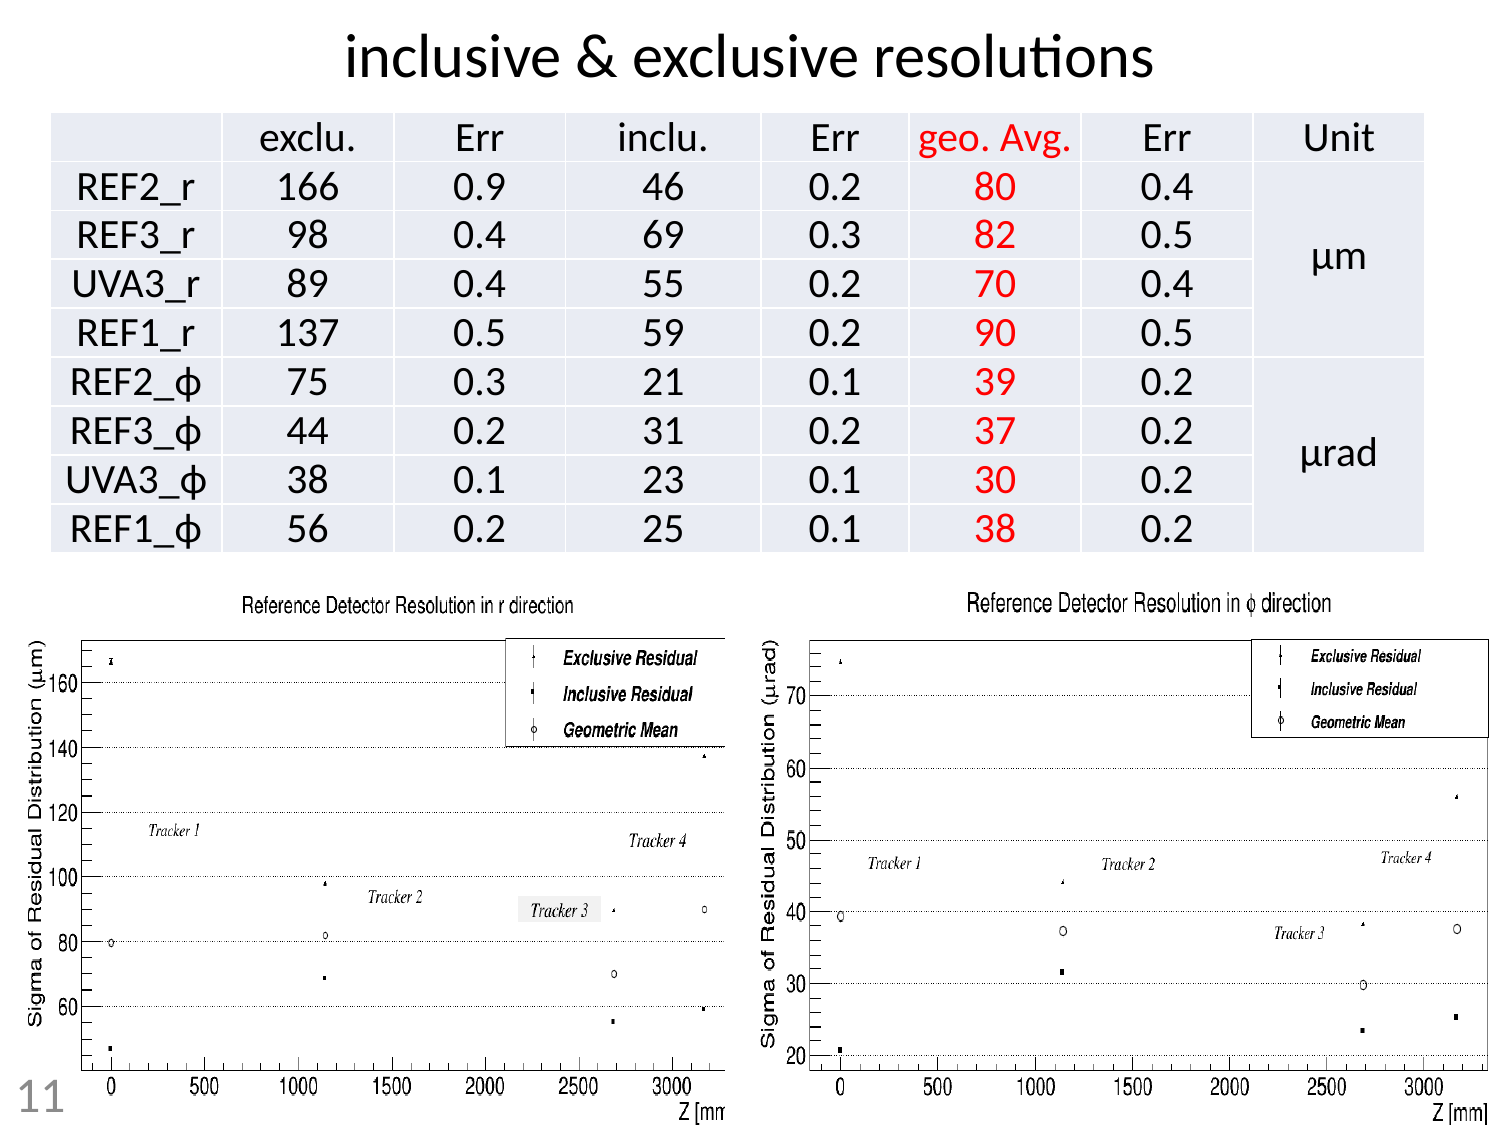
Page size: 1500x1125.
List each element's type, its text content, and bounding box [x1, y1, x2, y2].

table_cell 0.2 [762, 260, 908, 307]
table_cell 0.3 [762, 211, 908, 258]
table_cell REF2_r [51, 162, 221, 210]
table_cell 90 [910, 309, 1080, 356]
table_cell 0.2 [762, 309, 908, 356]
table_cell 89 [223, 260, 393, 307]
table_cell 0.4 [1082, 162, 1252, 210]
table_cell 39 [910, 358, 1080, 405]
table_cell 0.4 [395, 260, 565, 307]
table_cell UVA3_ϕ [51, 456, 221, 503]
table_cell REF1_ϕ [51, 505, 221, 552]
table_cell UVA3_r [51, 260, 221, 307]
table_cell 0.1 [762, 505, 908, 552]
table_cell 38 [910, 505, 1080, 552]
table_header Unit [1254, 113, 1424, 161]
table_cell 23 [566, 456, 760, 503]
table_cell REF3_r [51, 211, 221, 258]
table_cell 55 [566, 260, 760, 307]
table_cell 0.2 [395, 505, 565, 552]
title inclusive & exclusive resolutions [75, 0, 1425, 105]
table_header geo. Avg. [910, 113, 1080, 161]
table_cell 0.4 [1082, 260, 1252, 307]
table_cell 0.5 [1082, 211, 1252, 258]
table_cell 21 [566, 358, 760, 405]
table_cell 37 [910, 407, 1080, 454]
table_cell 0.2 [1082, 358, 1252, 405]
table_cell 0.5 [1082, 309, 1252, 356]
table_cell 75 [223, 358, 393, 405]
table_cell μrad [1254, 358, 1424, 552]
table_cell 0.2 [1082, 456, 1252, 503]
table_cell REF1_r [51, 309, 221, 356]
table_header Err [1082, 113, 1252, 161]
table_cell 0.2 [395, 407, 565, 454]
table_cell 44 [223, 407, 393, 454]
table_cell 59 [566, 309, 760, 356]
table_cell 0.2 [762, 407, 908, 454]
table_cell 80 [910, 162, 1080, 210]
table_cell 0.1 [762, 358, 908, 405]
table_cell 0.2 [762, 162, 908, 210]
table_cell 56 [223, 505, 393, 552]
table_cell 38 [223, 456, 393, 503]
table_cell REF3_ϕ [51, 407, 221, 454]
table_header Err [762, 113, 908, 161]
table_cell 0.1 [395, 456, 565, 503]
table_cell 0.9 [395, 162, 565, 210]
table_cell 46 [566, 162, 760, 210]
table_cell 137 [223, 309, 393, 356]
table_cell REF2_ϕ [51, 358, 221, 405]
table_cell 166 [223, 162, 393, 210]
picture [0, 587, 1500, 1125]
table_header exclu. [223, 113, 393, 161]
table_cell 0.2 [1082, 505, 1252, 552]
table_header Err [395, 113, 565, 161]
table_cell 25 [566, 505, 760, 552]
table_cell 0.2 [1082, 407, 1252, 454]
table_cell 0.4 [395, 211, 565, 258]
table_cell 0.1 [762, 456, 908, 503]
table_cell μm [1254, 162, 1424, 356]
table_cell 70 [910, 260, 1080, 307]
table_cell 69 [566, 211, 760, 258]
table_cell 31 [566, 407, 760, 454]
table_cell 82 [910, 211, 1080, 258]
table_cell 0.5 [395, 309, 565, 356]
table_cell 98 [223, 211, 393, 258]
table_header [51, 113, 221, 161]
table_header inclu. [566, 113, 760, 161]
table_cell 0.3 [395, 358, 565, 405]
table_cell 30 [910, 456, 1080, 503]
